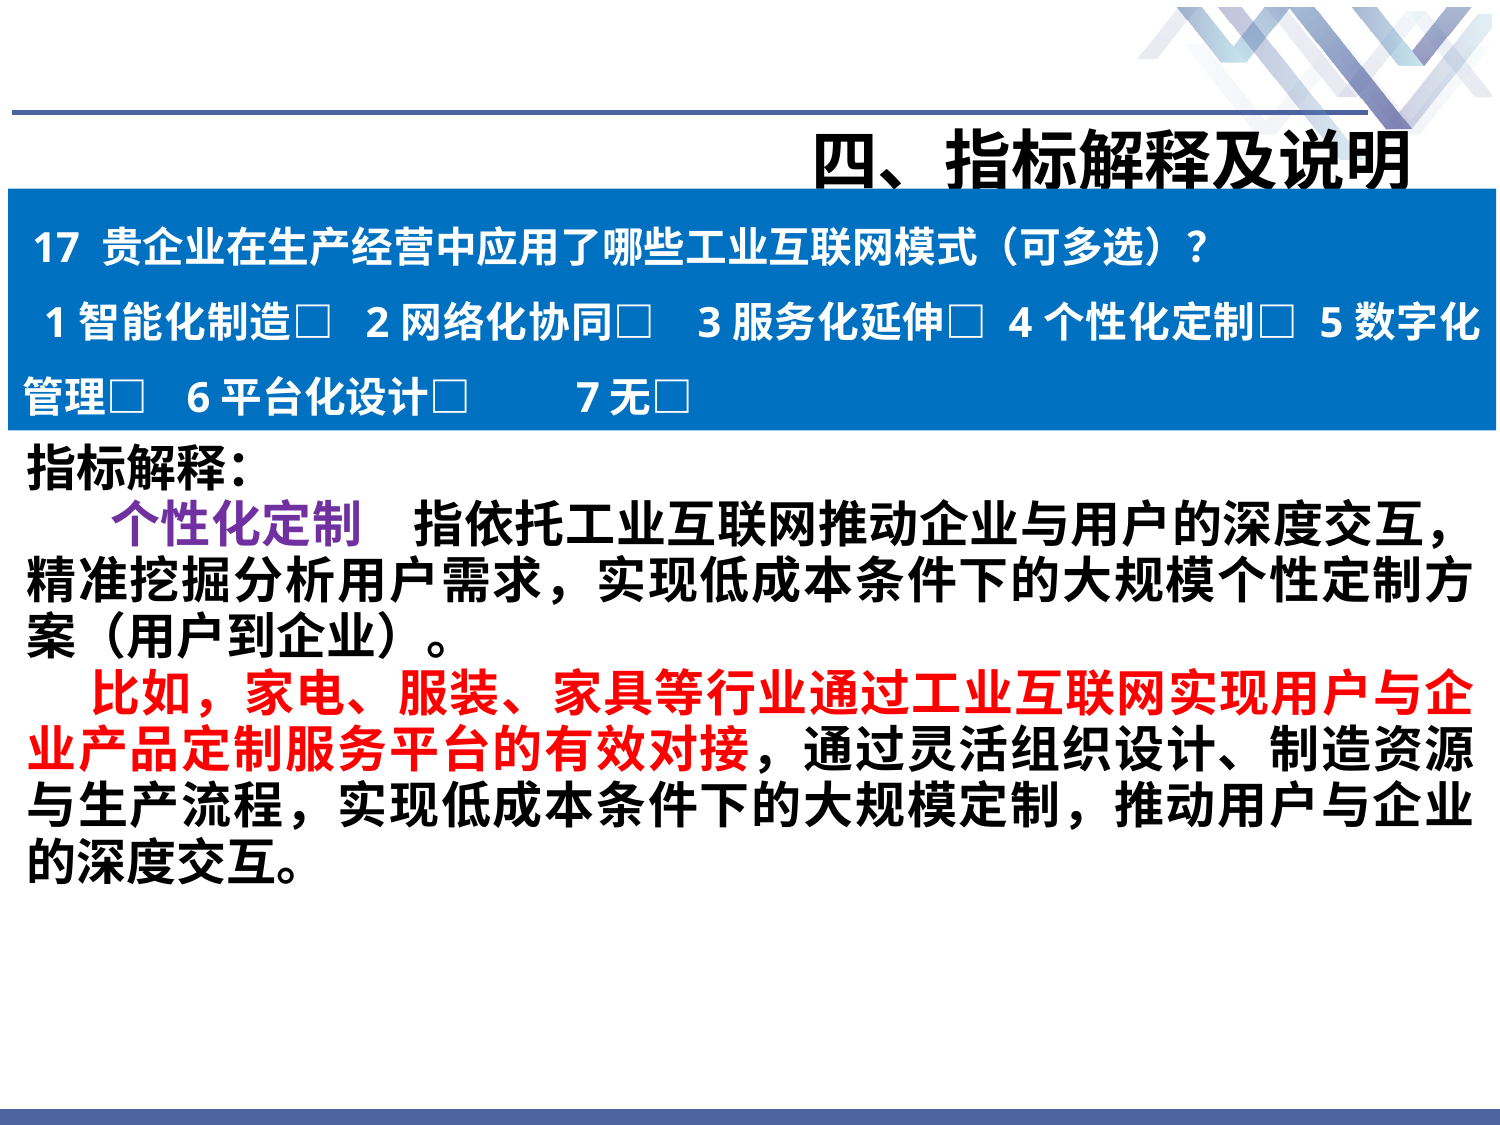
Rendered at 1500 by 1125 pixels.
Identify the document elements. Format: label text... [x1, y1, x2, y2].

list 指标解释： 个性化定制 指依托工业互联网推动企业与用户的深度交互，精准挖掘分析用户需求，实现低成本条件下的大规模个性定制方案（用户到企业）。 比如，家电、服装、家具等行业通过工业互联网实现用户与企业产品定制服务平台的有效对接，通过灵活组织设计、制造资源与生产流程，实现低成本条件下的大规模定制，推动用户与企业的深度交互。 [11, 432, 1490, 1125]
title 四、指标解释及说明 [76, 111, 1427, 188]
picture [1056, 7, 1492, 160]
text_box 17 贵企业在生产经营中应用了哪些工业互联网模式（可多选）？ 1智能化制造□ 2网络化协同□ 3服务化延伸□ 4个性化定制□ 5数字化管理□ 6平台化设计□ 7无□ [8, 188, 1497, 431]
